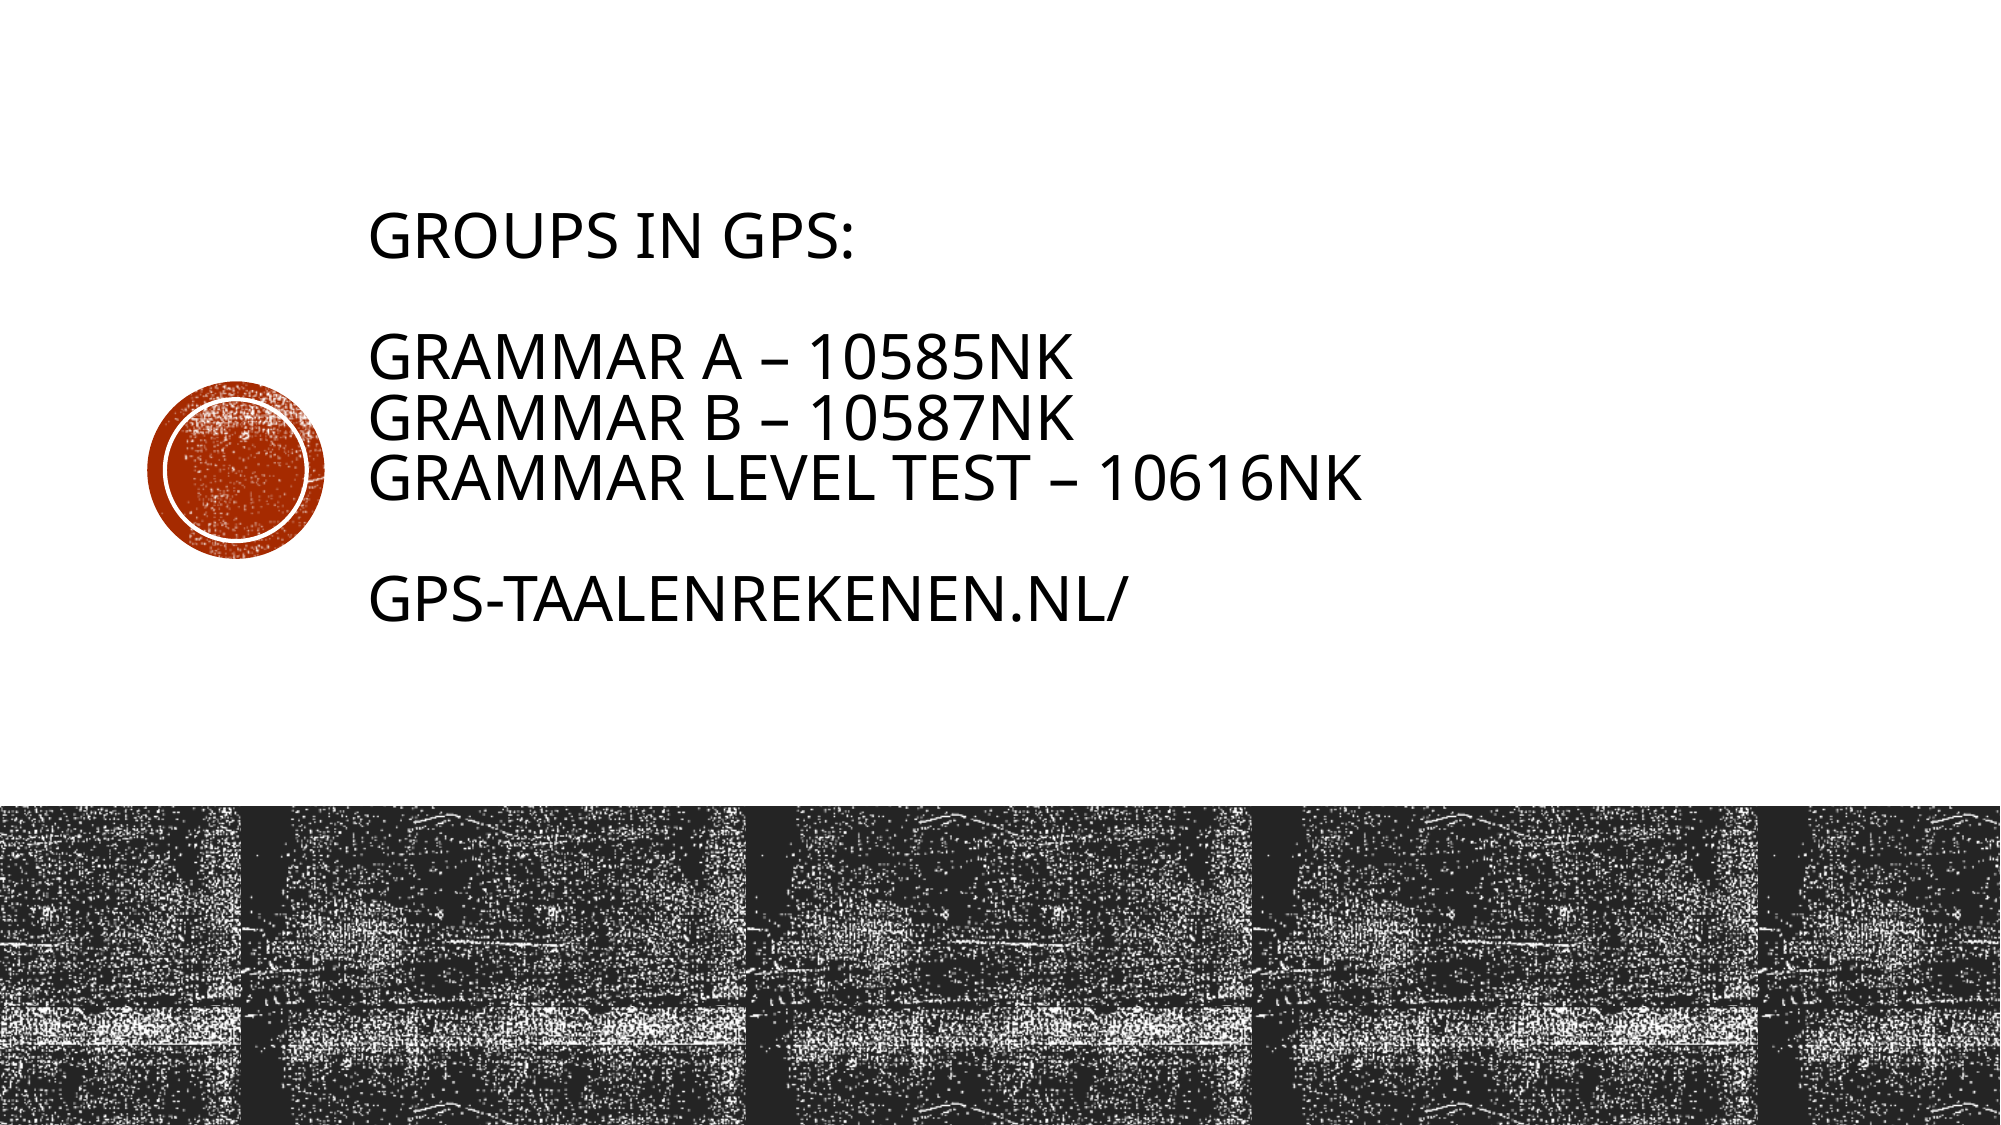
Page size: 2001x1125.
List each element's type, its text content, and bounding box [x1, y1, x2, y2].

title Groups in gps: Grammar A – 10585NK Grammar B – 10587NK Grammar level test – 10616NK gps-taalenrekenen.nl/ [352, 201, 1875, 779]
